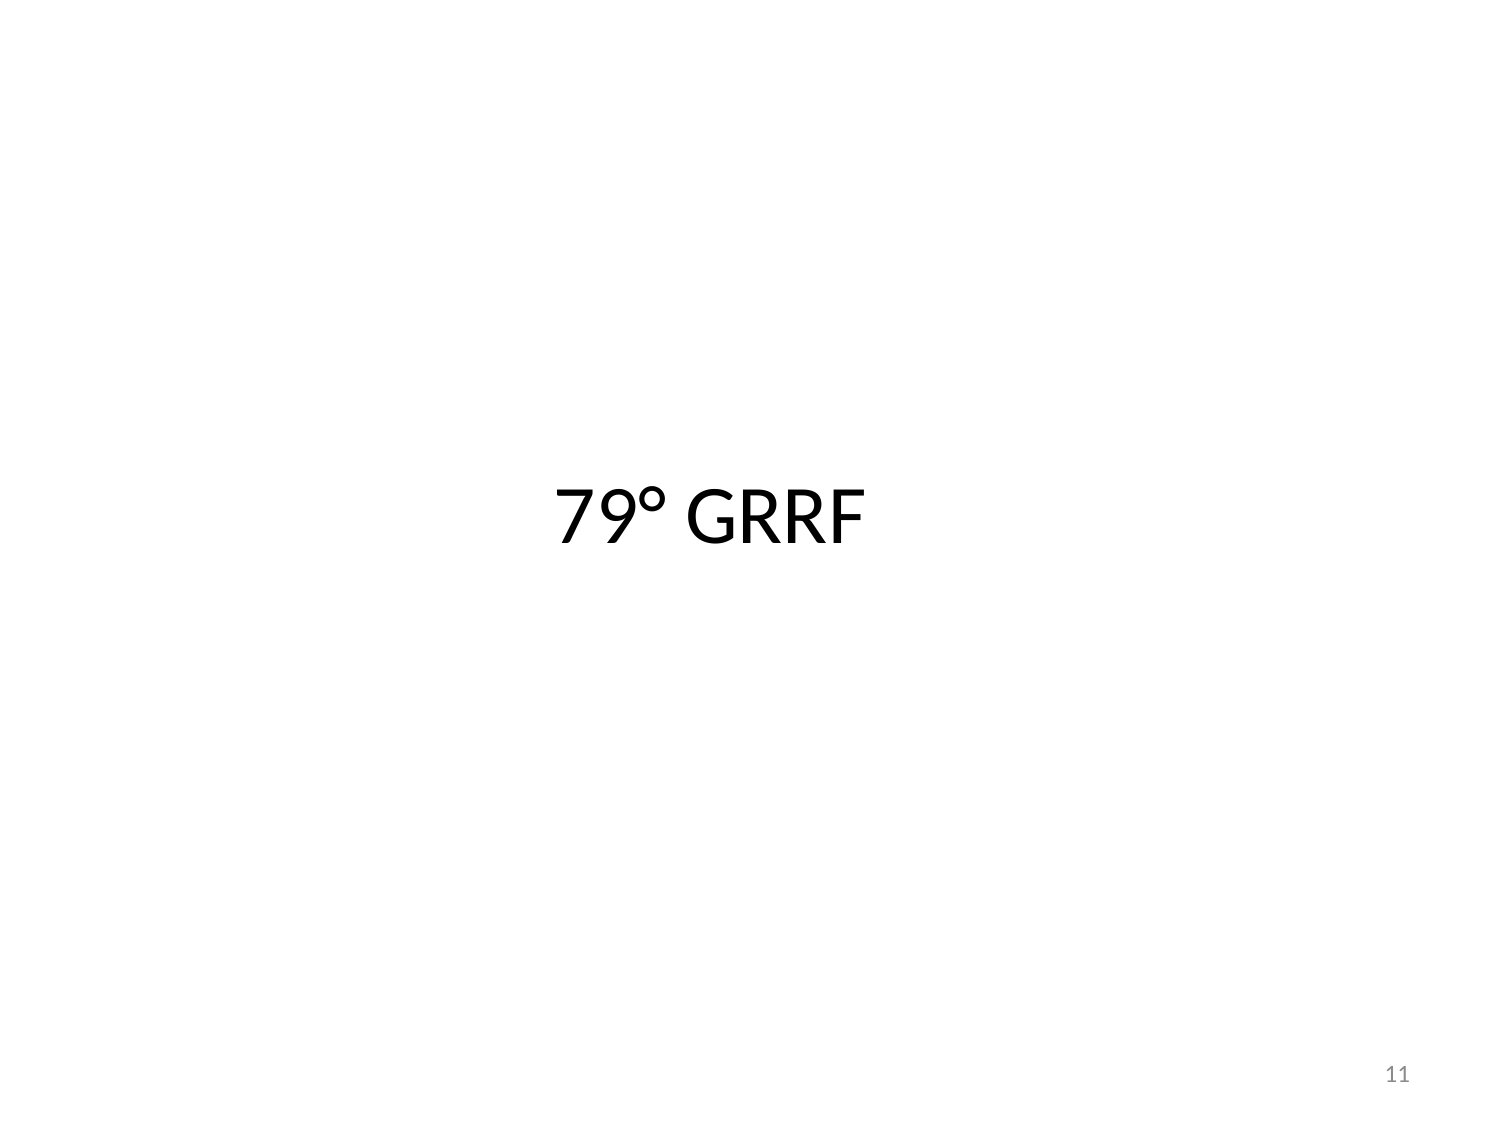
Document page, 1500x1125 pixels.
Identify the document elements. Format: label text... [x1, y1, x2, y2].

slide_number 11 [1074, 1042, 1425, 1103]
text_box 79° GRRF [539, 453, 882, 568]
